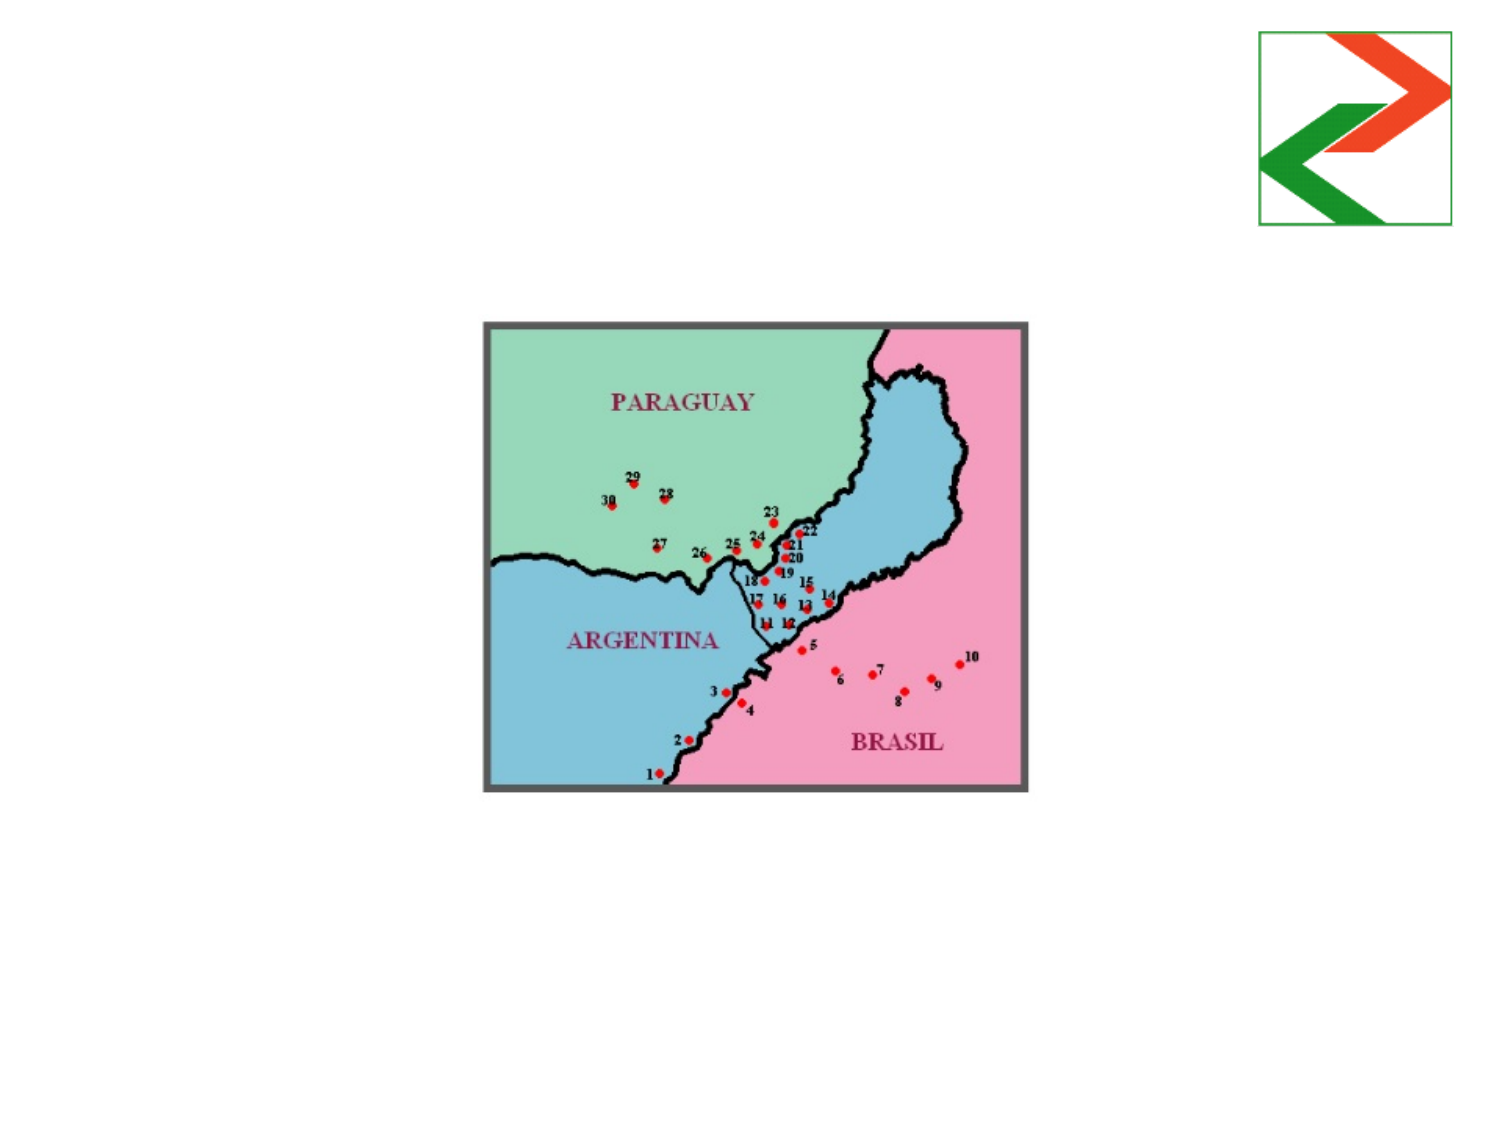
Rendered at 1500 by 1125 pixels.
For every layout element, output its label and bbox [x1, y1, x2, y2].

picture [1257, 30, 1454, 228]
picture [477, 314, 1038, 803]
